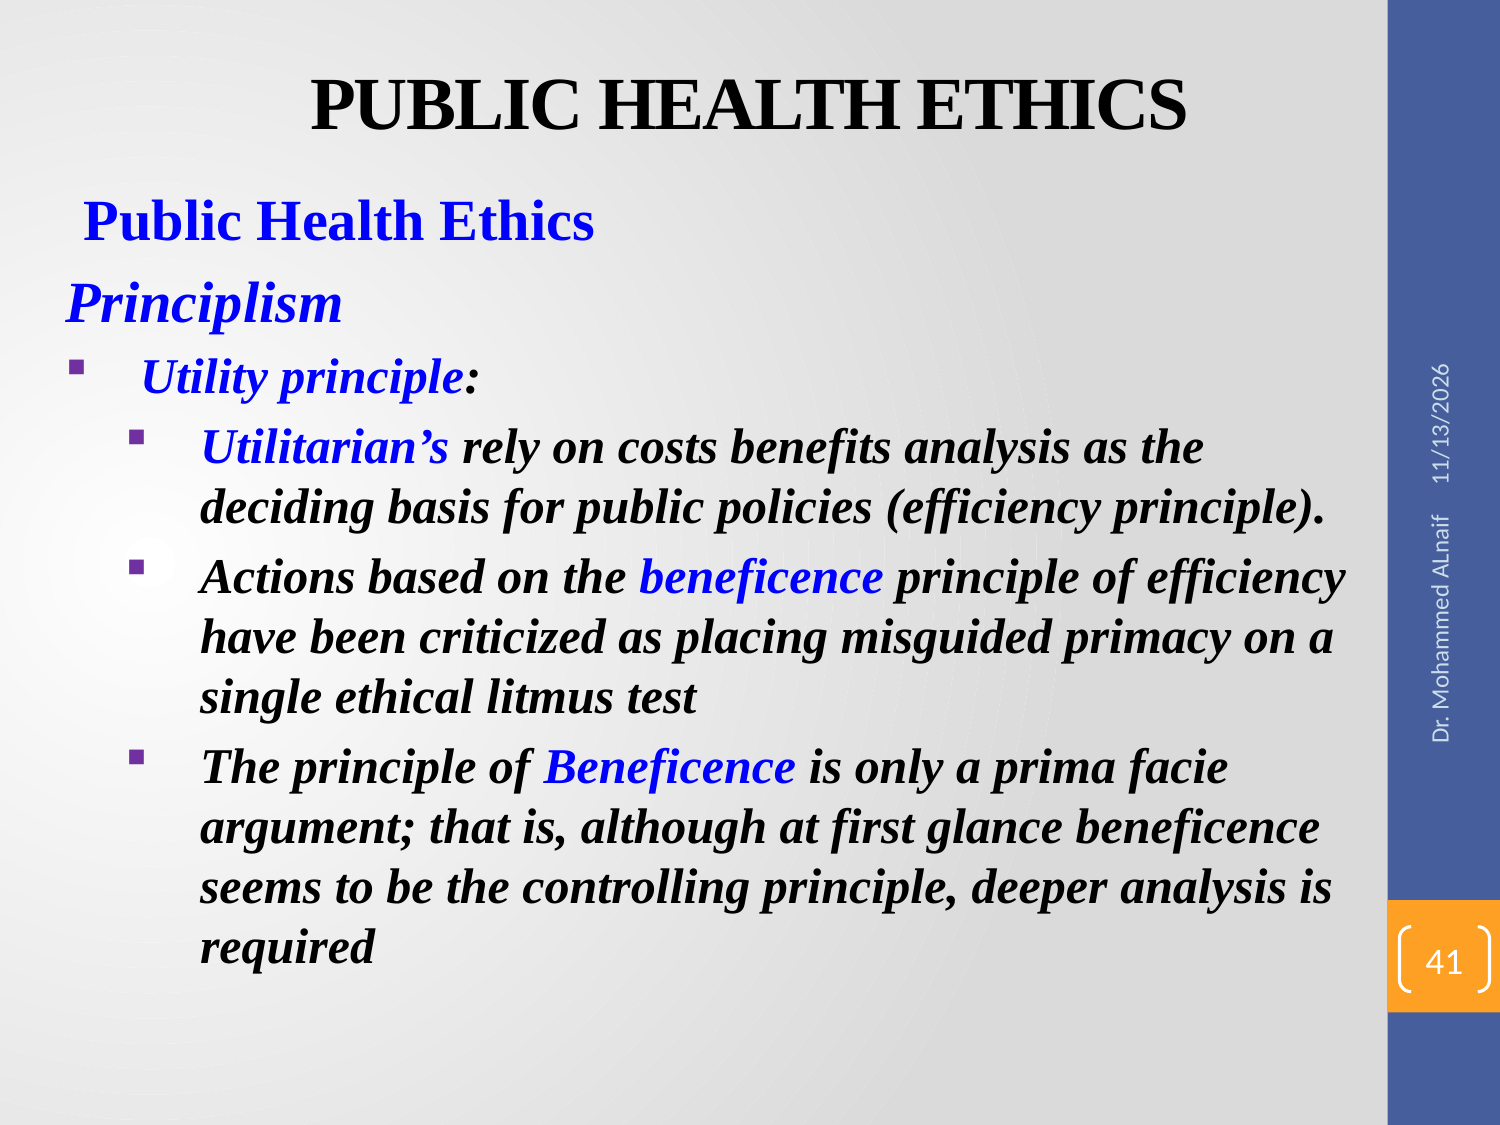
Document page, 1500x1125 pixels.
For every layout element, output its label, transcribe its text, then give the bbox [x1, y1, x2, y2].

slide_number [1408, 100, 1469, 500]
title PUBLIC HEALTH ETHICS [75, 37, 1425, 163]
footer Dr. Mohammed ALnaif [1408, 500, 1469, 889]
slide_number 41 [1400, 925, 1492, 994]
list Public Health Ethics Principlism Utility principle: Utilitarian’s rely on costs benefits analysis as the deciding basis for public policies (efficiency principle). Actions based on the beneficence principle of efficiency have been criticized as placing misguided primacy on a single ethical litmus test The principle of Beneficence is only a prima facie argument; that is, although at first glance beneficence seems to be the controlling principle, deeper analysis is required [50, 174, 1400, 1075]
